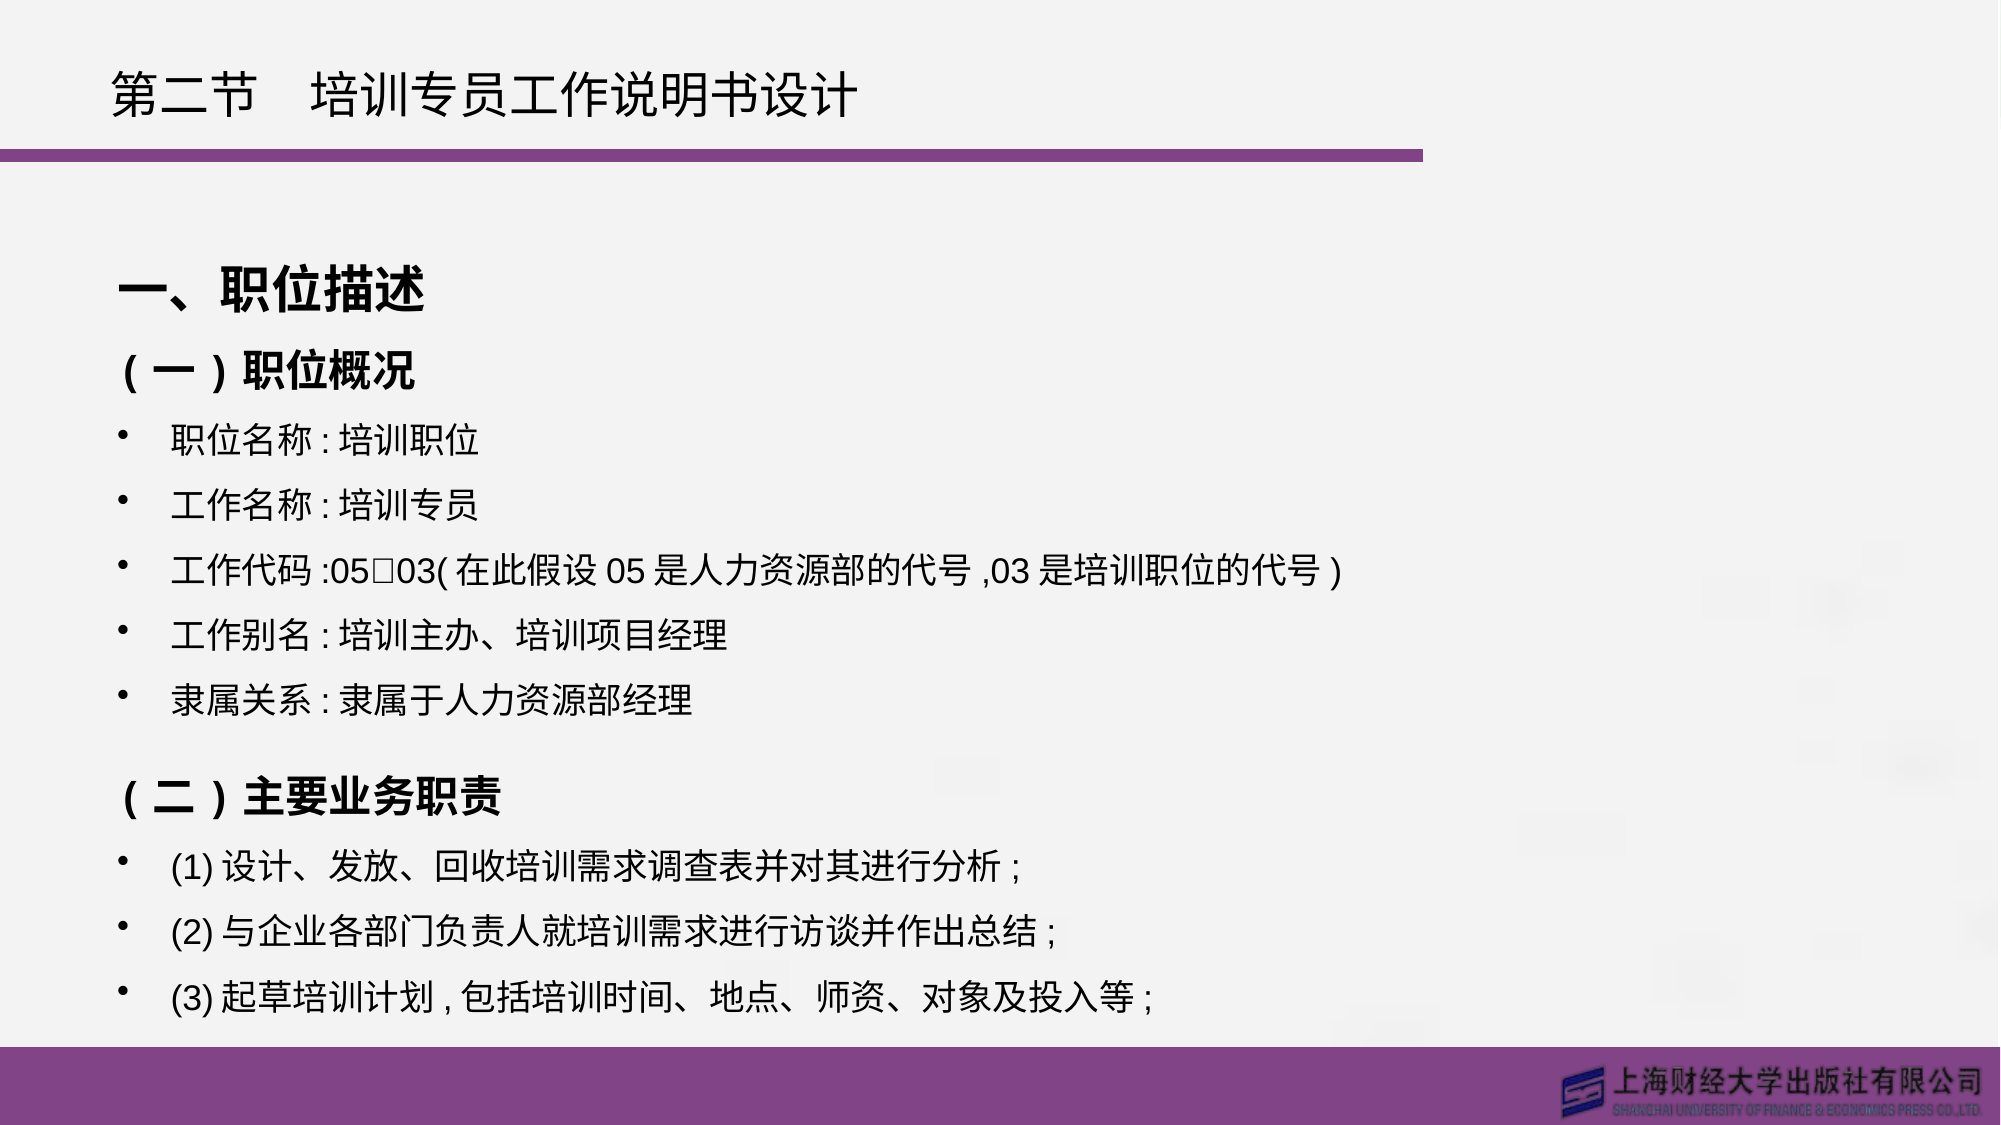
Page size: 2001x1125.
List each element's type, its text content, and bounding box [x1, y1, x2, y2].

title 第二节 培训专员工作说明书设计 [94, 42, 1451, 146]
list 一、职位描述 (一)职位概况 职位名称:培训职位 工作名称:培训专员 工作代码:05􀆼03(在此假设05是人力资源部的代号,03是培训职位的代号) 工作别名:培训主办、培训项目经理 隶属关系:隶属于人力资源部经理 (二)主要业务职责 (1)设计、发放、回收培训需求调查表并对其进行分析; (2)与企业各部门负责人就培训需求进行访谈并作出总结; (3)起草培训计划,包括培训时间、地点、师资、对象及投入等; [102, 233, 1898, 1032]
picture [0, 0, 2001, 1125]
